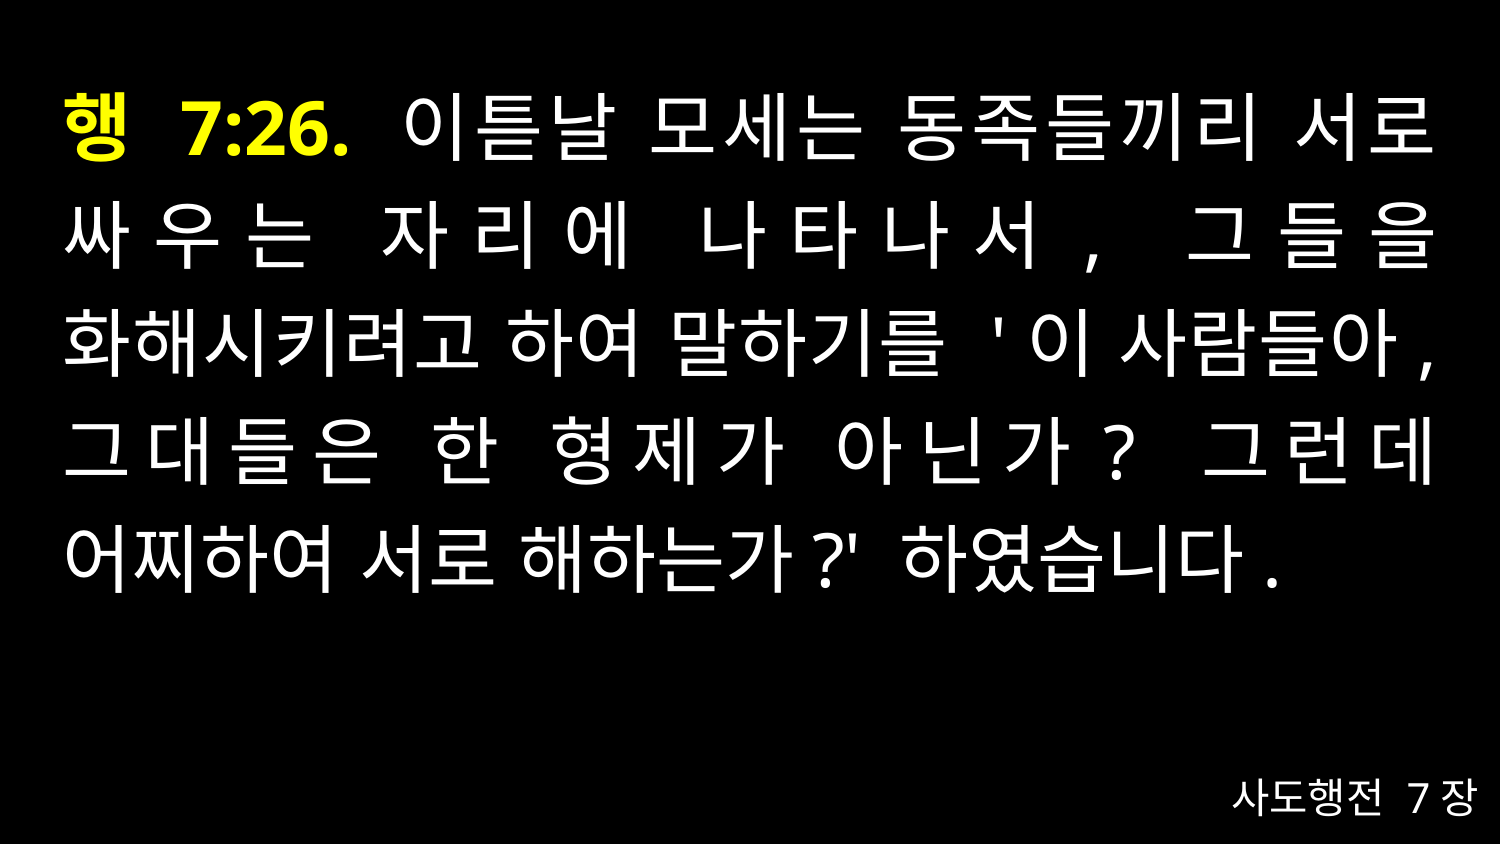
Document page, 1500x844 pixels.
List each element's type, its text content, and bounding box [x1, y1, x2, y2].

title 행 7:26. 이튿날 모세는 동족들끼리 서로 싸우는 자리에 나타나서, 그들을 화해시키려고 하여 말하기를 '이 사람들아, 그대들은 한 형제가 아닌가? 그런데 어찌하여 서로 해하는가?' 하였습니다. [0, 0, 1500, 844]
subtitle 사도행전 7장 [916, 770, 1500, 844]
